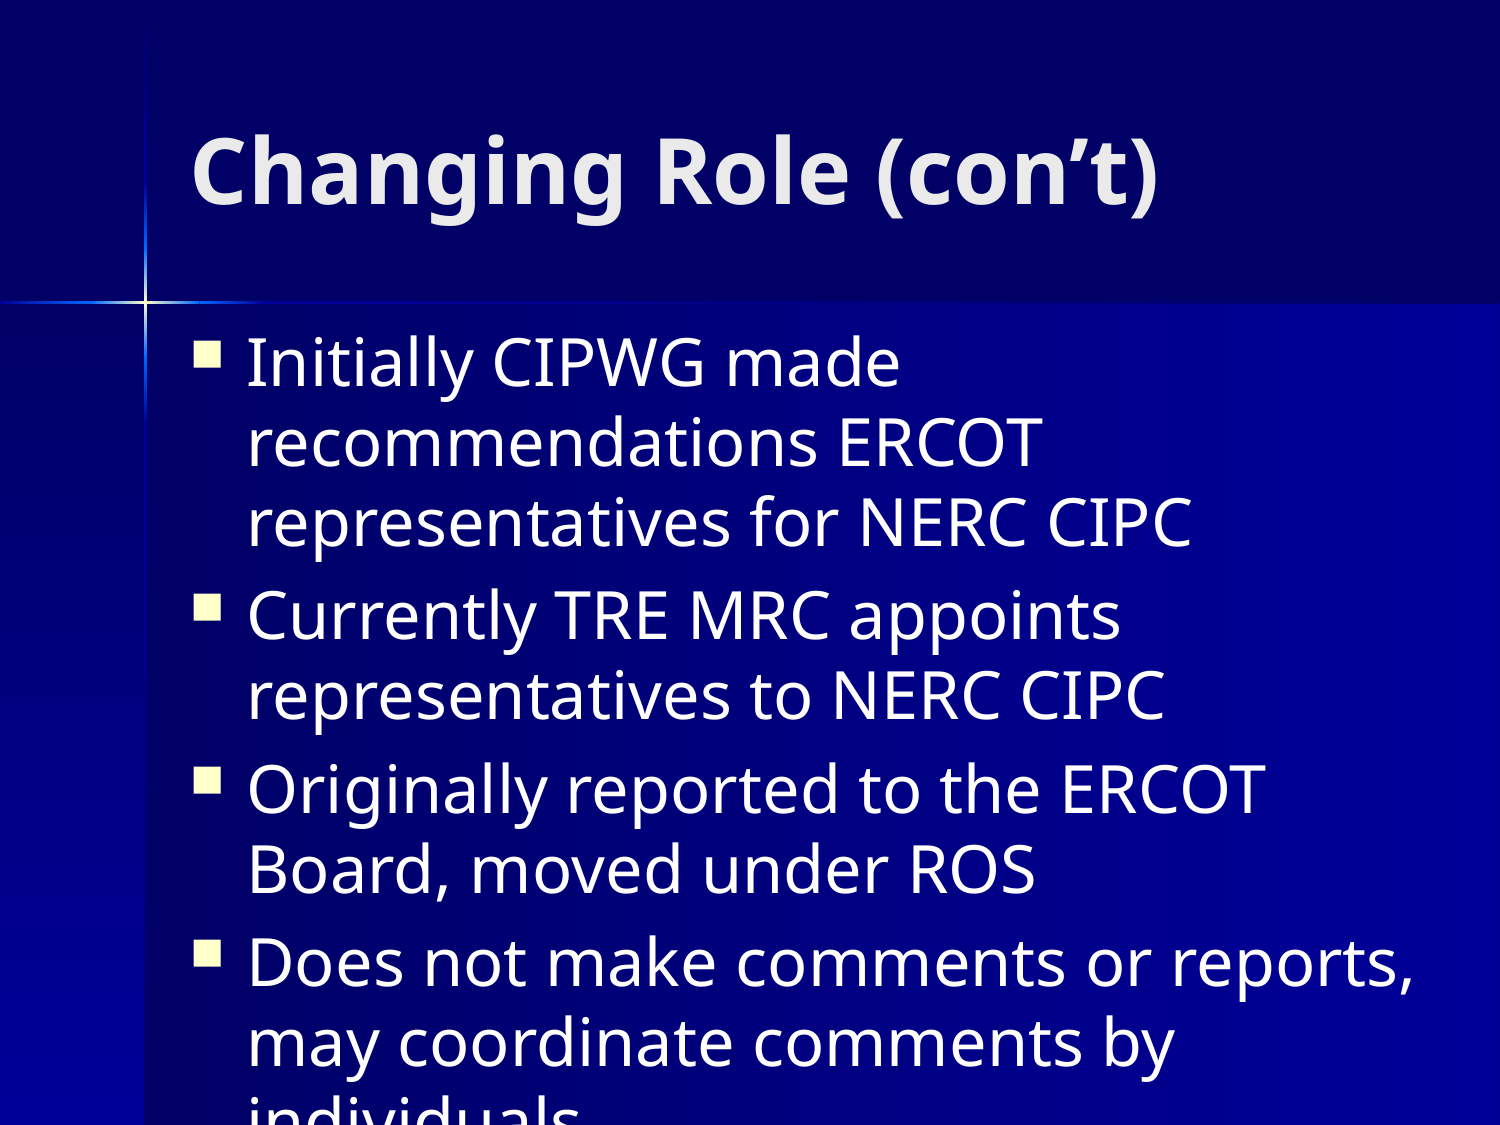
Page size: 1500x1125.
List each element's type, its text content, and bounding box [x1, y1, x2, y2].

title Changing Role (con’t) [174, 50, 1413, 285]
list Initially CIPWG made recommendations ERCOT representatives for NERC CIPC Currently TRE MRC appoints representatives to NERC CIPC Originally reported to the ERCOT Board, moved under ROS Does not make comments or reports, may coordinate comments by individuals [174, 312, 1463, 988]
